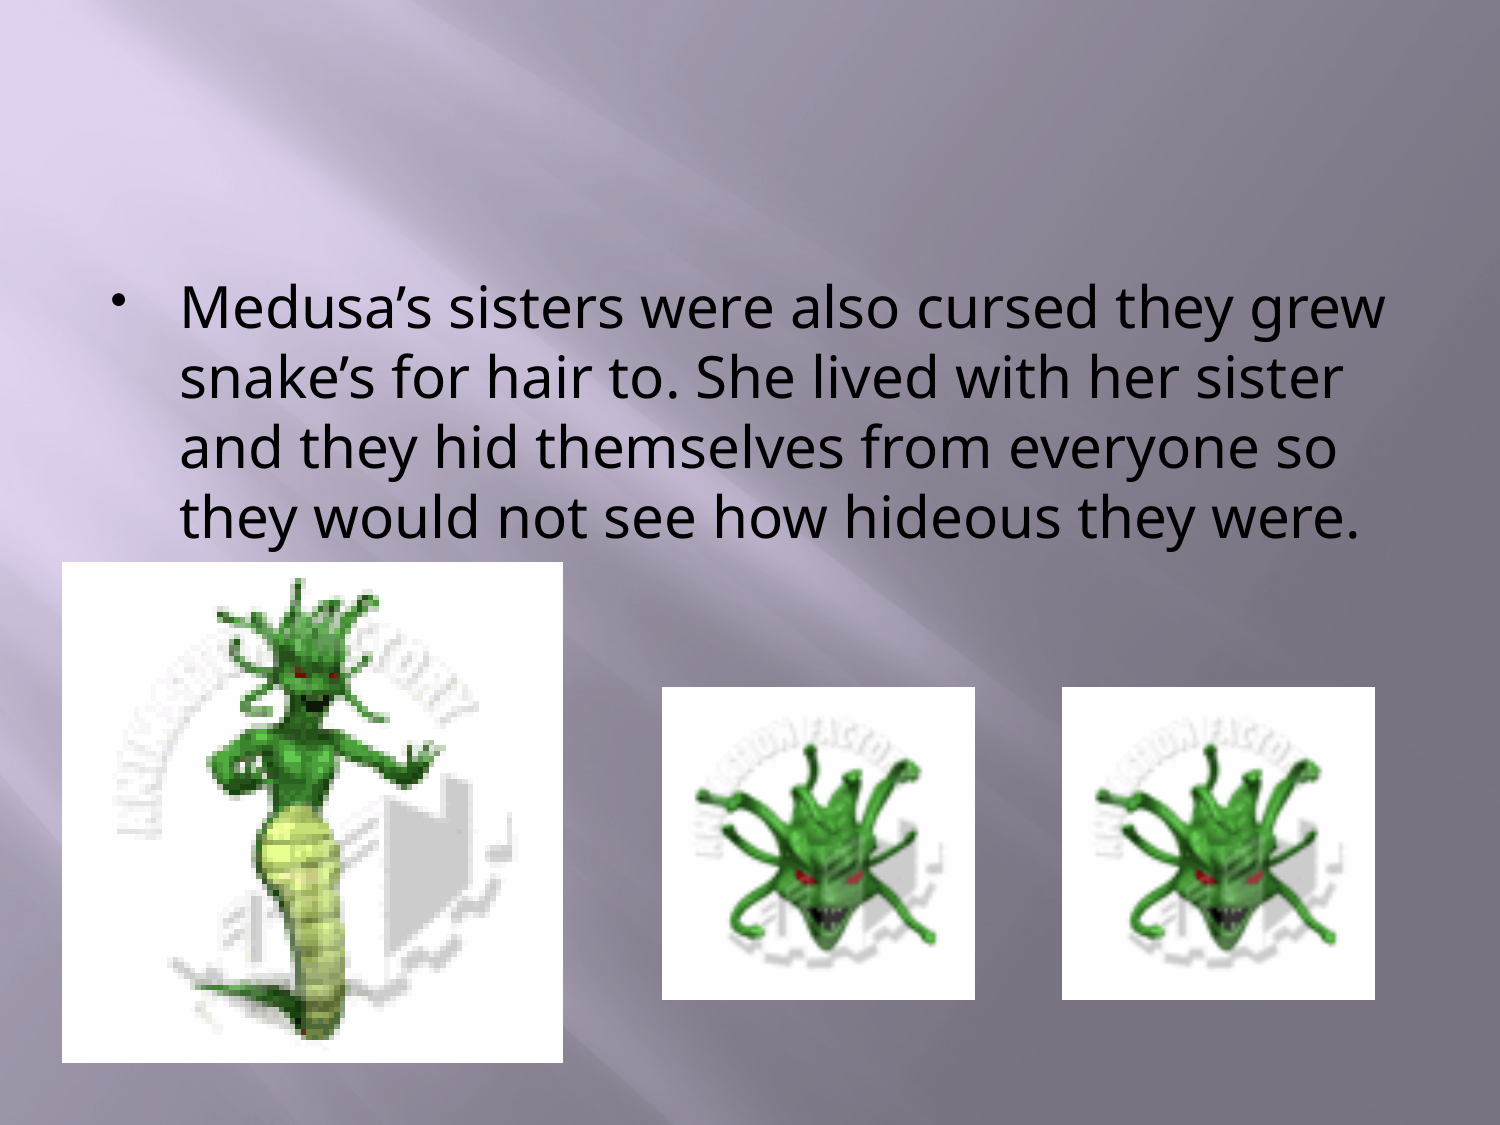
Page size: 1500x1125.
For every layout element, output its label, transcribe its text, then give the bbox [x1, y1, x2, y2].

list Medusa’s sisters were also cursed they grew snake’s for hair to. She lived with her sister and they hid themselves from everyone so they would not see how hideous they were. [75, 262, 1425, 1035]
picture [662, 687, 976, 1001]
picture [62, 562, 563, 1063]
picture [1062, 687, 1376, 1001]
